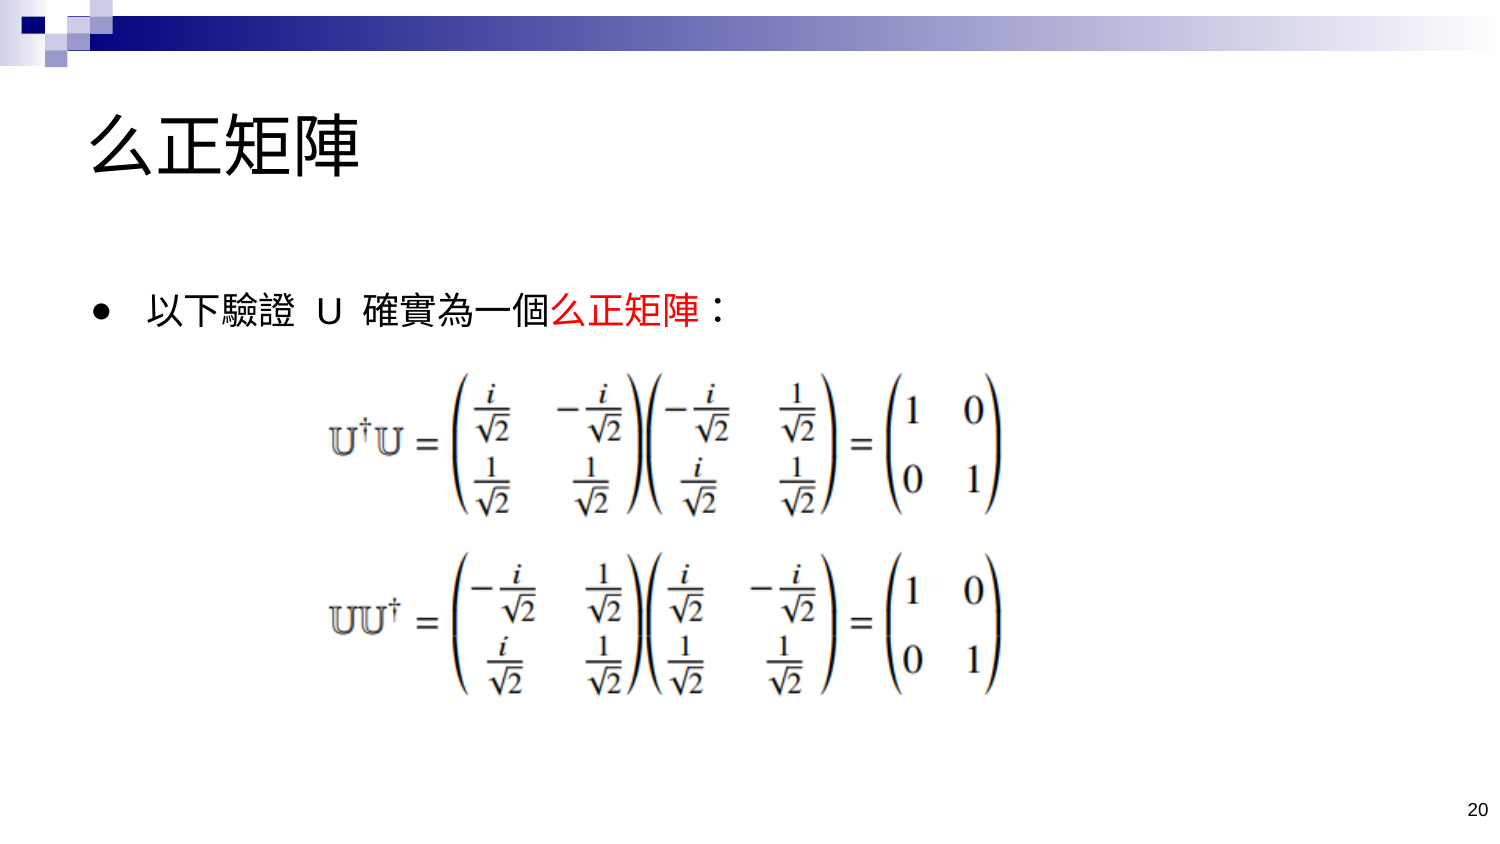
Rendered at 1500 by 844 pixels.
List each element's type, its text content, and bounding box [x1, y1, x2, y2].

picture [280, 353, 1024, 717]
title 么正矩陣 [75, 59, 1425, 229]
text_box 以下驗證 U 確實為一個么正矩陣： [56, 272, 1407, 393]
slide_number 20 [1149, 796, 1500, 827]
